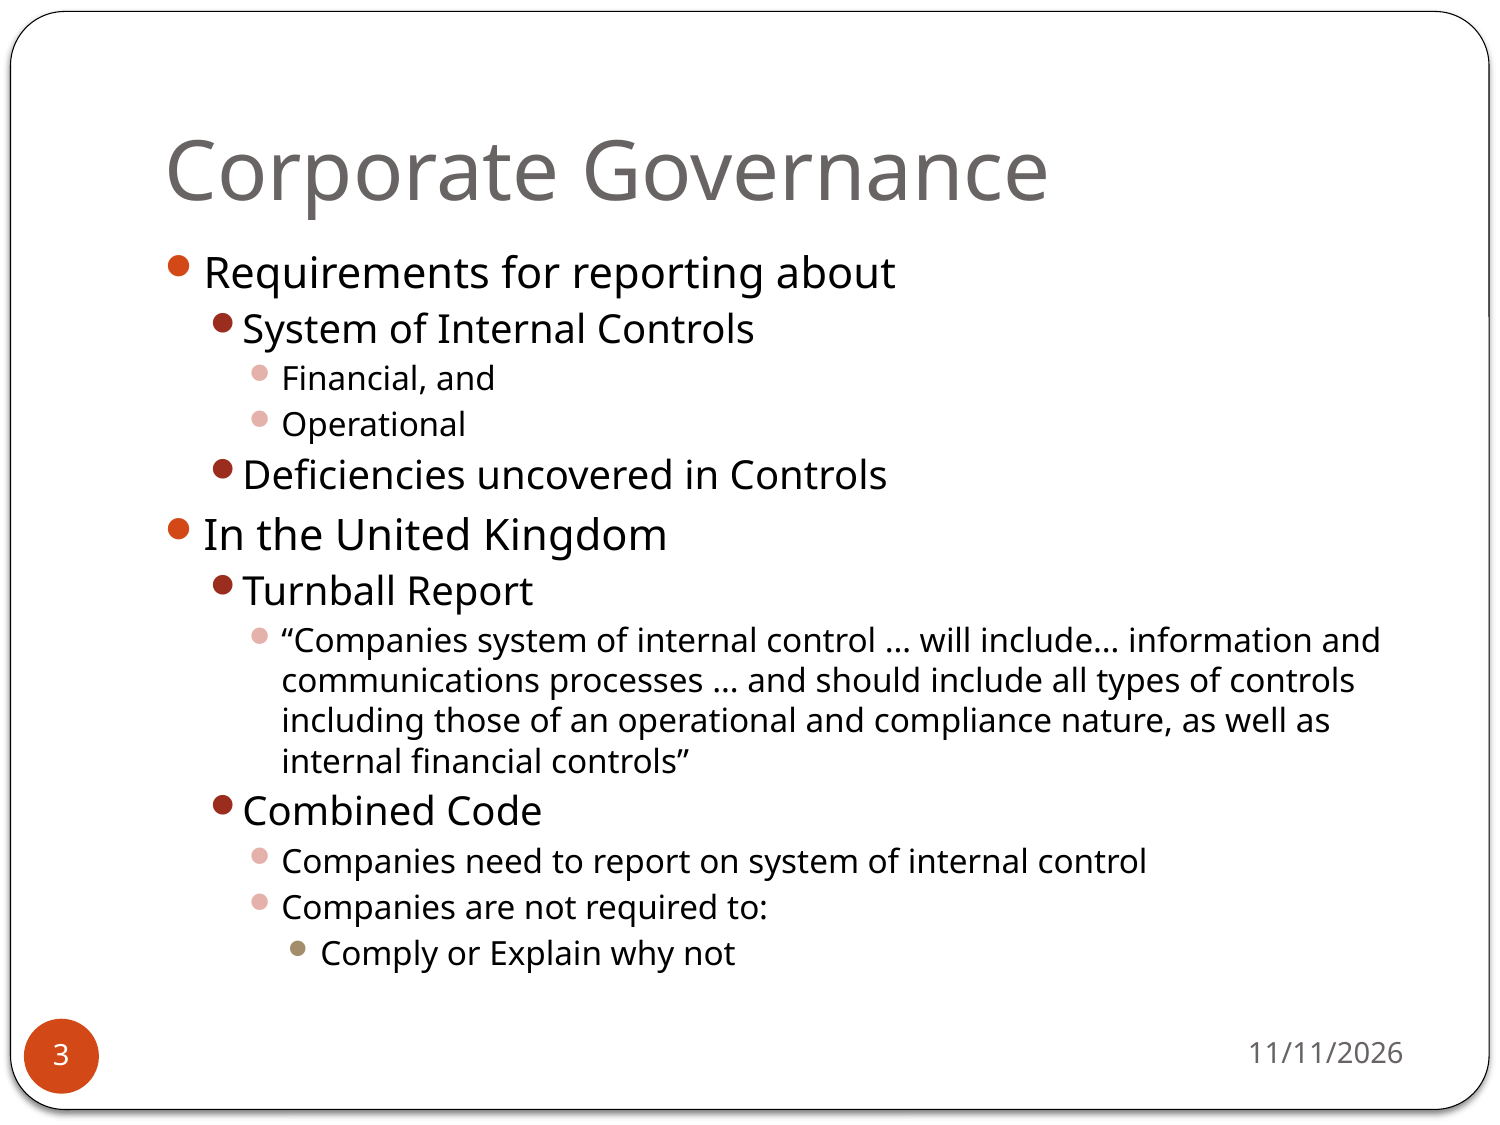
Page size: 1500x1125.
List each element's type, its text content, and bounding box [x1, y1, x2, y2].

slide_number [1012, 1015, 1419, 1094]
list Requirements for reporting about System of Internal Controls Financial, and Operational Deficiencies uncovered in Controls In the United Kingdom Turnball Report “Companies system of internal control … will include… information and communications processes … and should include all types of controls including those of an operational and compliance nature, as well as internal financial controls” Combined Code Companies need to report on system of internal control Companies are not required to: Comply or Explain why not [150, 237, 1425, 988]
title Corporate Governance [150, 45, 1425, 233]
slide_number 3 [23, 1018, 99, 1094]
